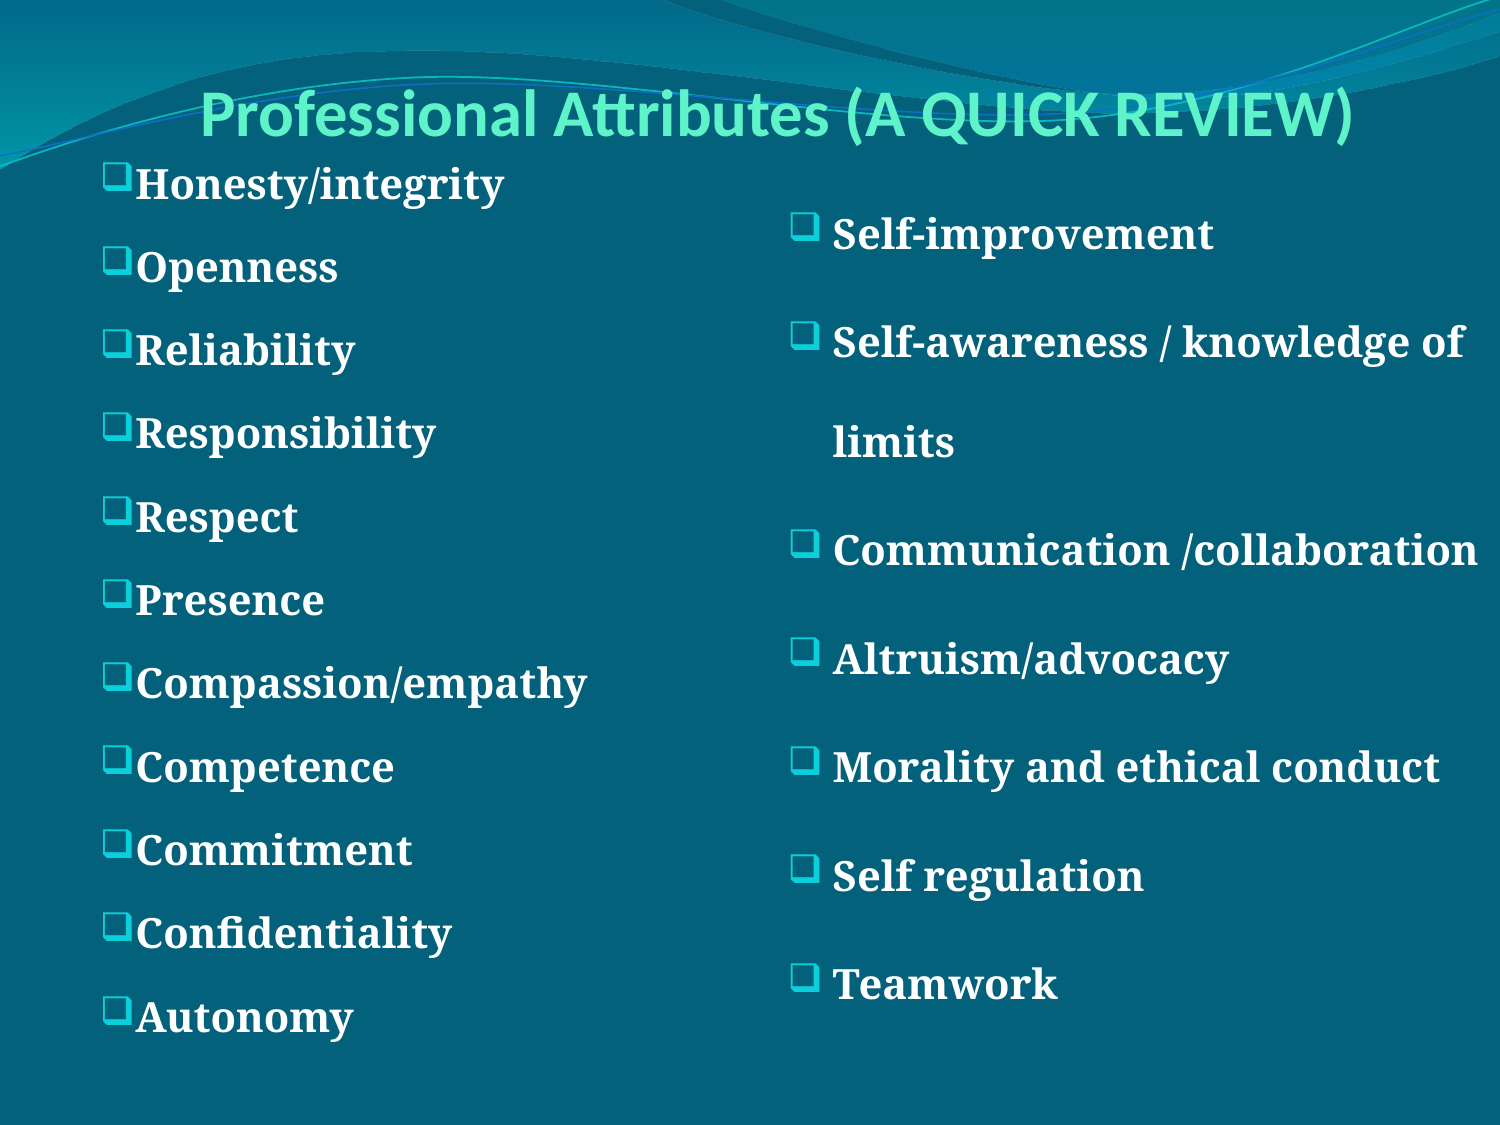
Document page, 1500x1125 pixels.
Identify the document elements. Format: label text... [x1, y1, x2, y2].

title Professional Attributes (A QUICK REVIEW) [75, 37, 1500, 150]
list Self-improvement Self-awareness / knowledge of limits Communication /collaboration Altruism/advocacy Morality and ethical conduct Self regulation Teamwork [772, 149, 1500, 1064]
subtitle Honesty/integrity Openness Reliability Responsibility Respect Presence Compassion/empathy Competence Commitment Confidentiality Autonomy [99, 125, 738, 1125]
